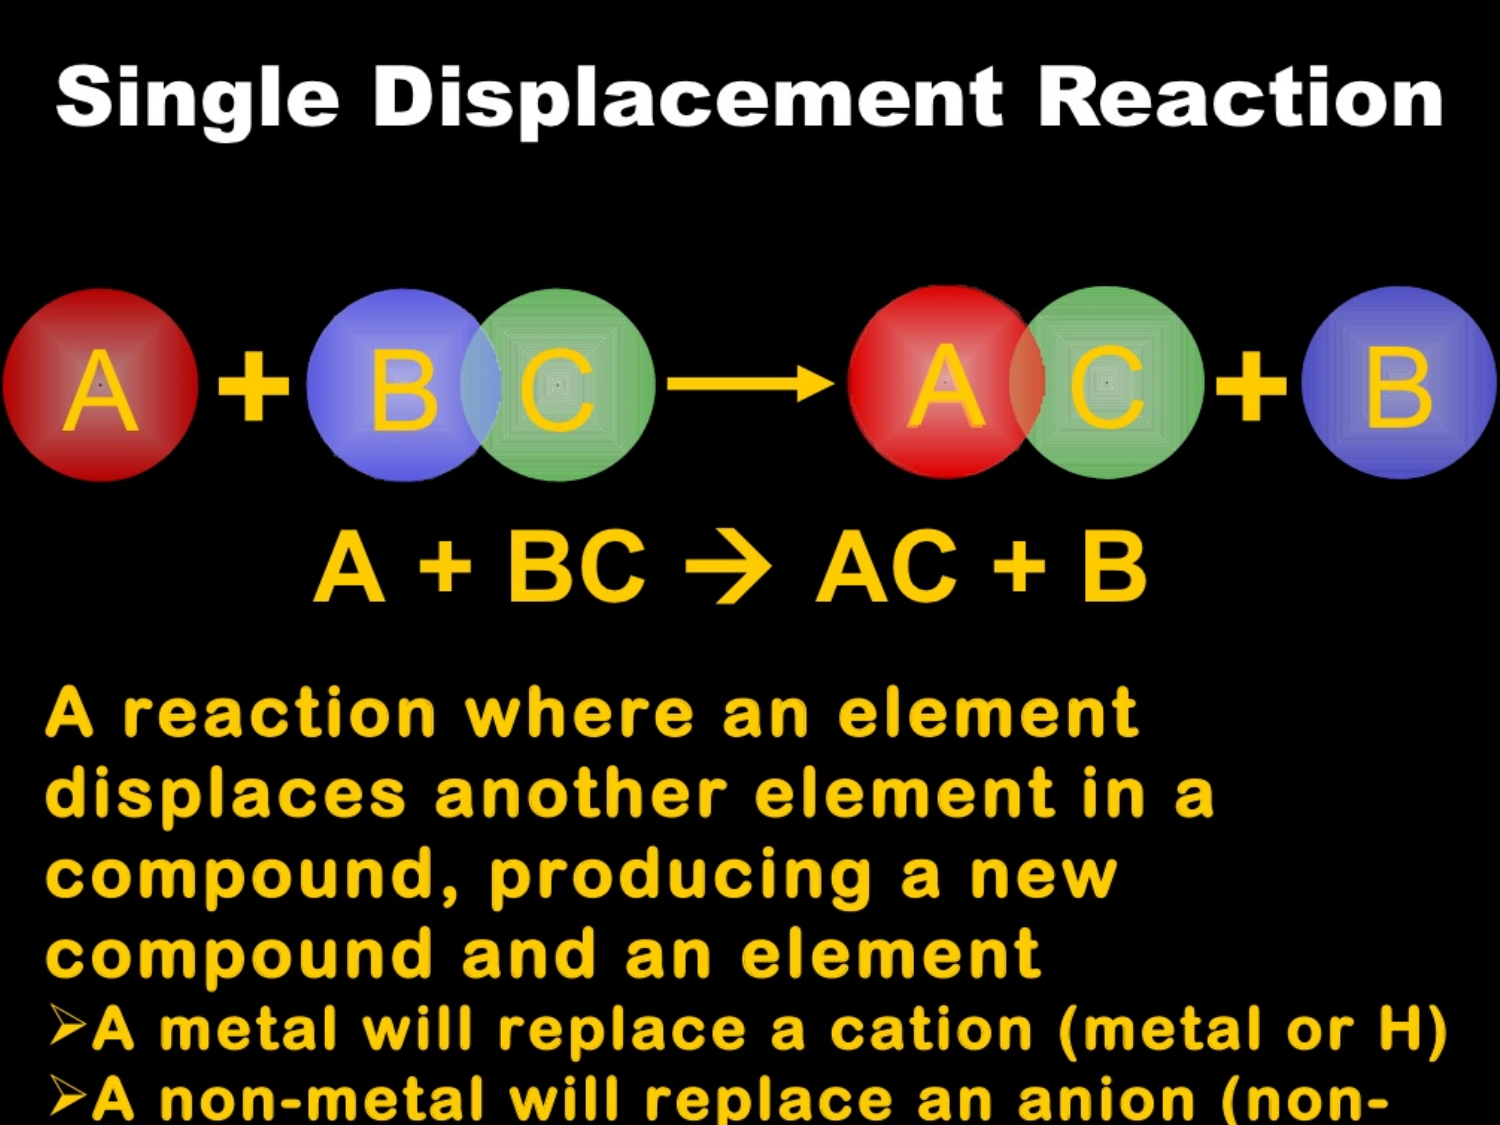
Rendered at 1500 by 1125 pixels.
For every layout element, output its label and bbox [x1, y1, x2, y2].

list [0, 0, 1500, 1125]
